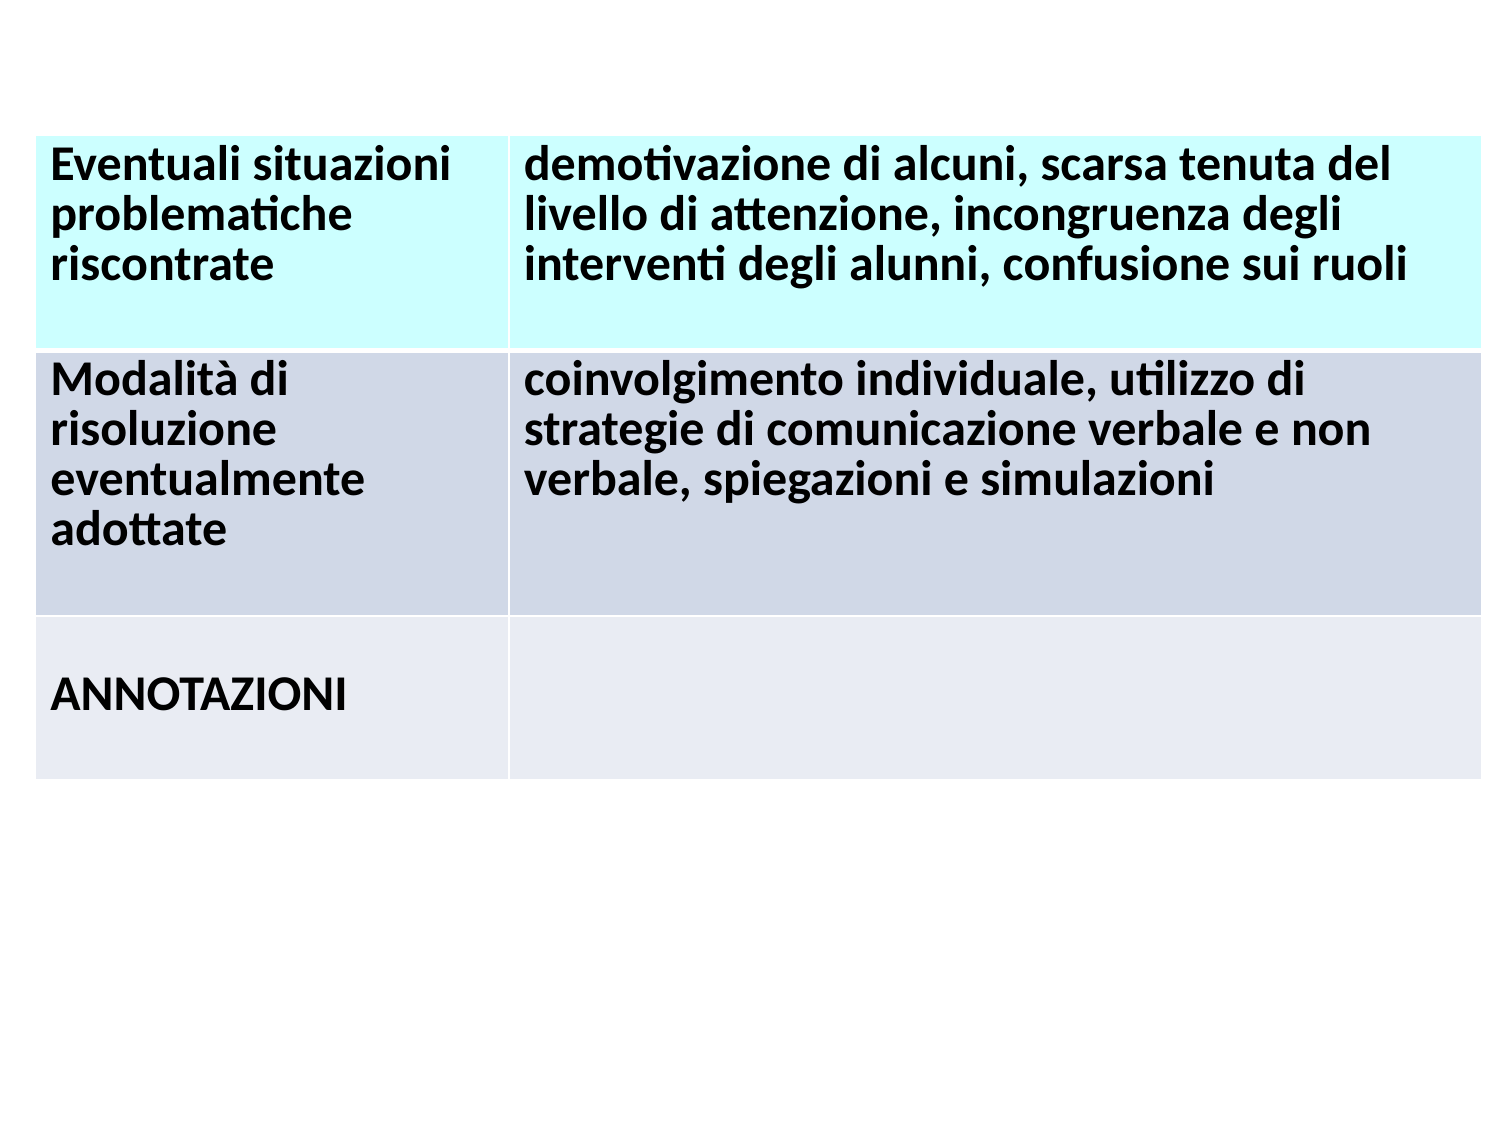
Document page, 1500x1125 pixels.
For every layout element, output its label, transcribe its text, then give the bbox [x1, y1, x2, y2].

table_header Eventuali situazioni problematiche riscontrate [36, 136, 508, 348]
table_cell [510, 617, 1481, 779]
table_cell coinvolgimento individuale, utilizzo di strategie di comunicazione verbale e non verbale, spiegazioni e simulazioni [510, 353, 1481, 615]
table_cell Modalità di risoluzione eventualmente adottate [36, 353, 508, 615]
table_cell ANNOTAZIONI [36, 617, 508, 779]
table_header demotivazione di alcuni, scarsa tenuta del livello di attenzione, incongruenza degli interventi degli alunni, confusione sui ruoli [510, 136, 1481, 348]
